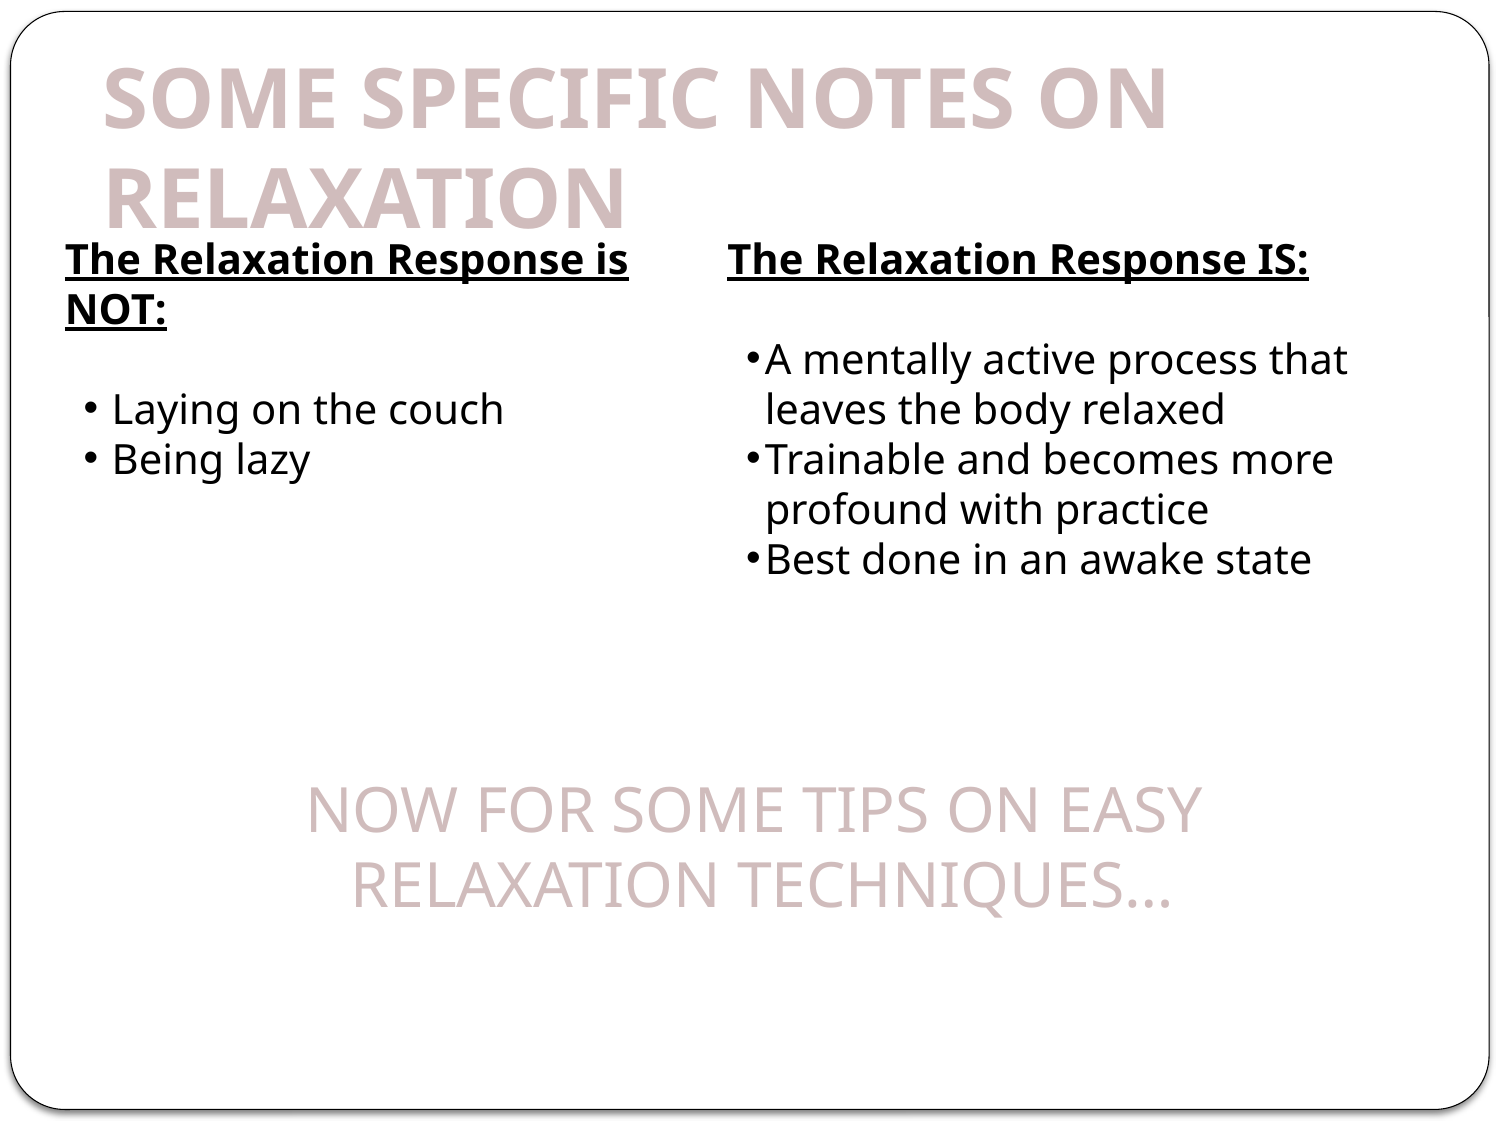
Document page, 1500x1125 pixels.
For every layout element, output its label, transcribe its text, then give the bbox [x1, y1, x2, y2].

text_box Some Specific Notes on Relaxation [87, 37, 1438, 253]
text_box Now for Some Tips on Easy Relaxation Techniques… [75, 762, 1450, 928]
text_box The Relaxation Response is NOT: Laying on the couch Being lazy [50, 224, 688, 490]
text_box The Relaxation Response IS: A mentally active process that leaves the body relaxed Trainable and becomes more profound with practice Best done in an awake state [712, 224, 1438, 590]
